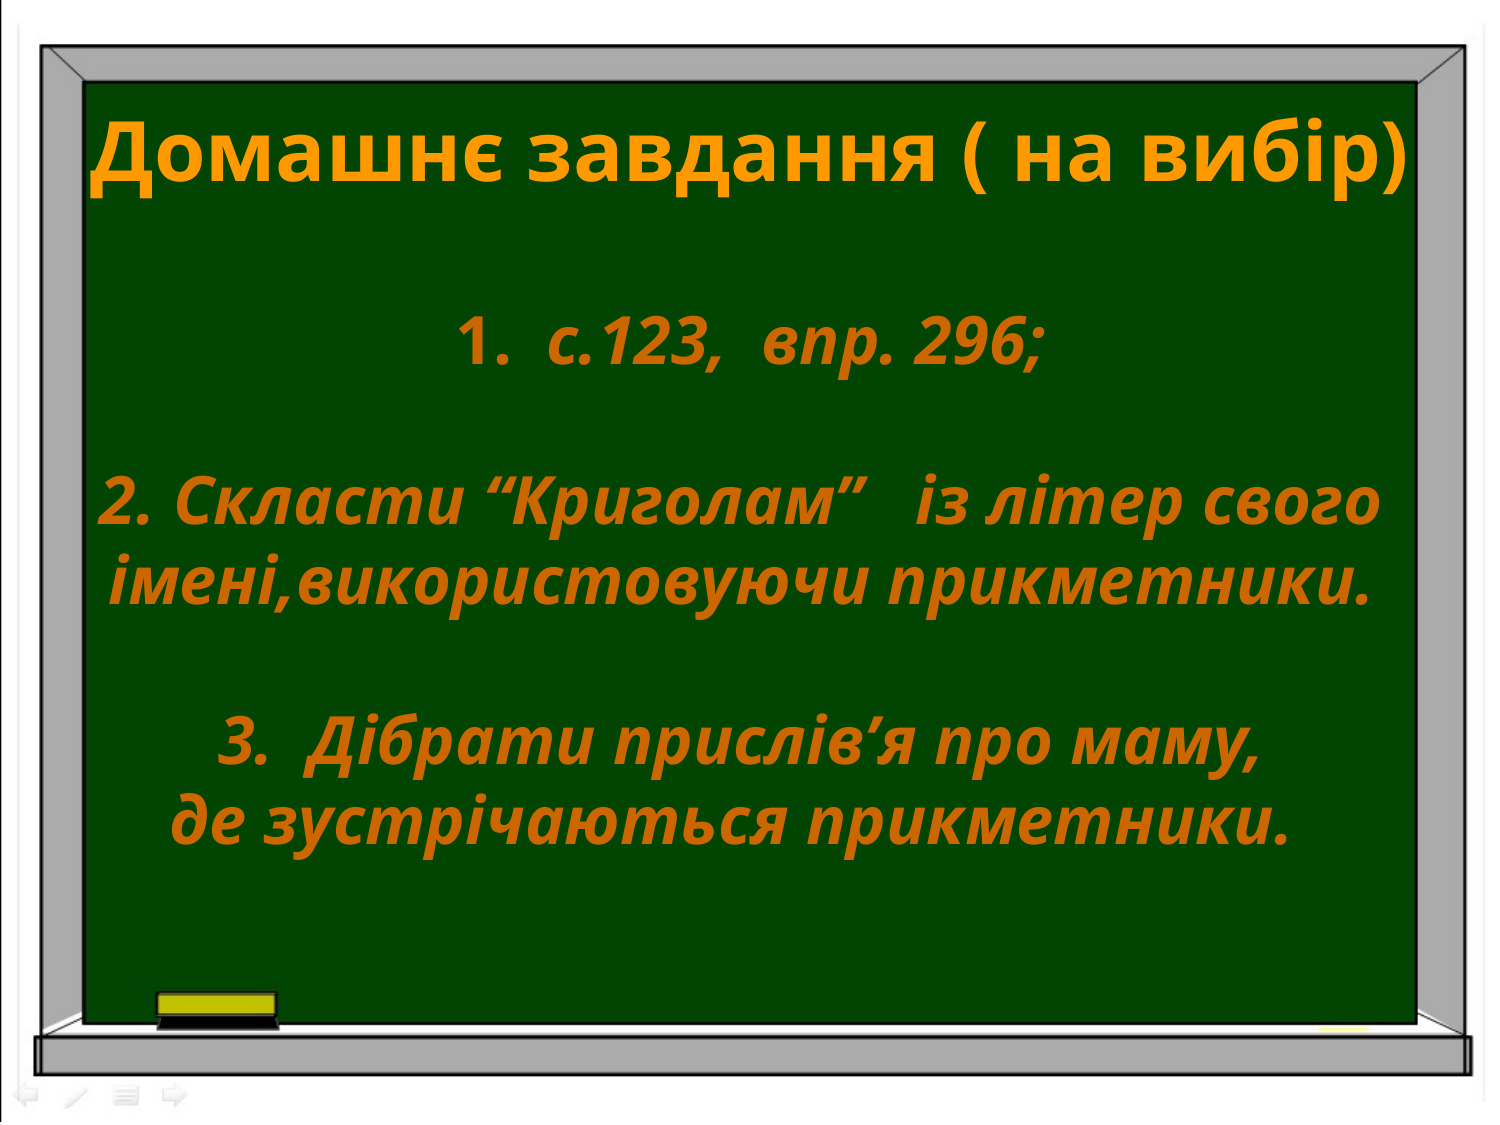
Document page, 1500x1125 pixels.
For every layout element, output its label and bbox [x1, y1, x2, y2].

list [0, 0, 1500, 1123]
